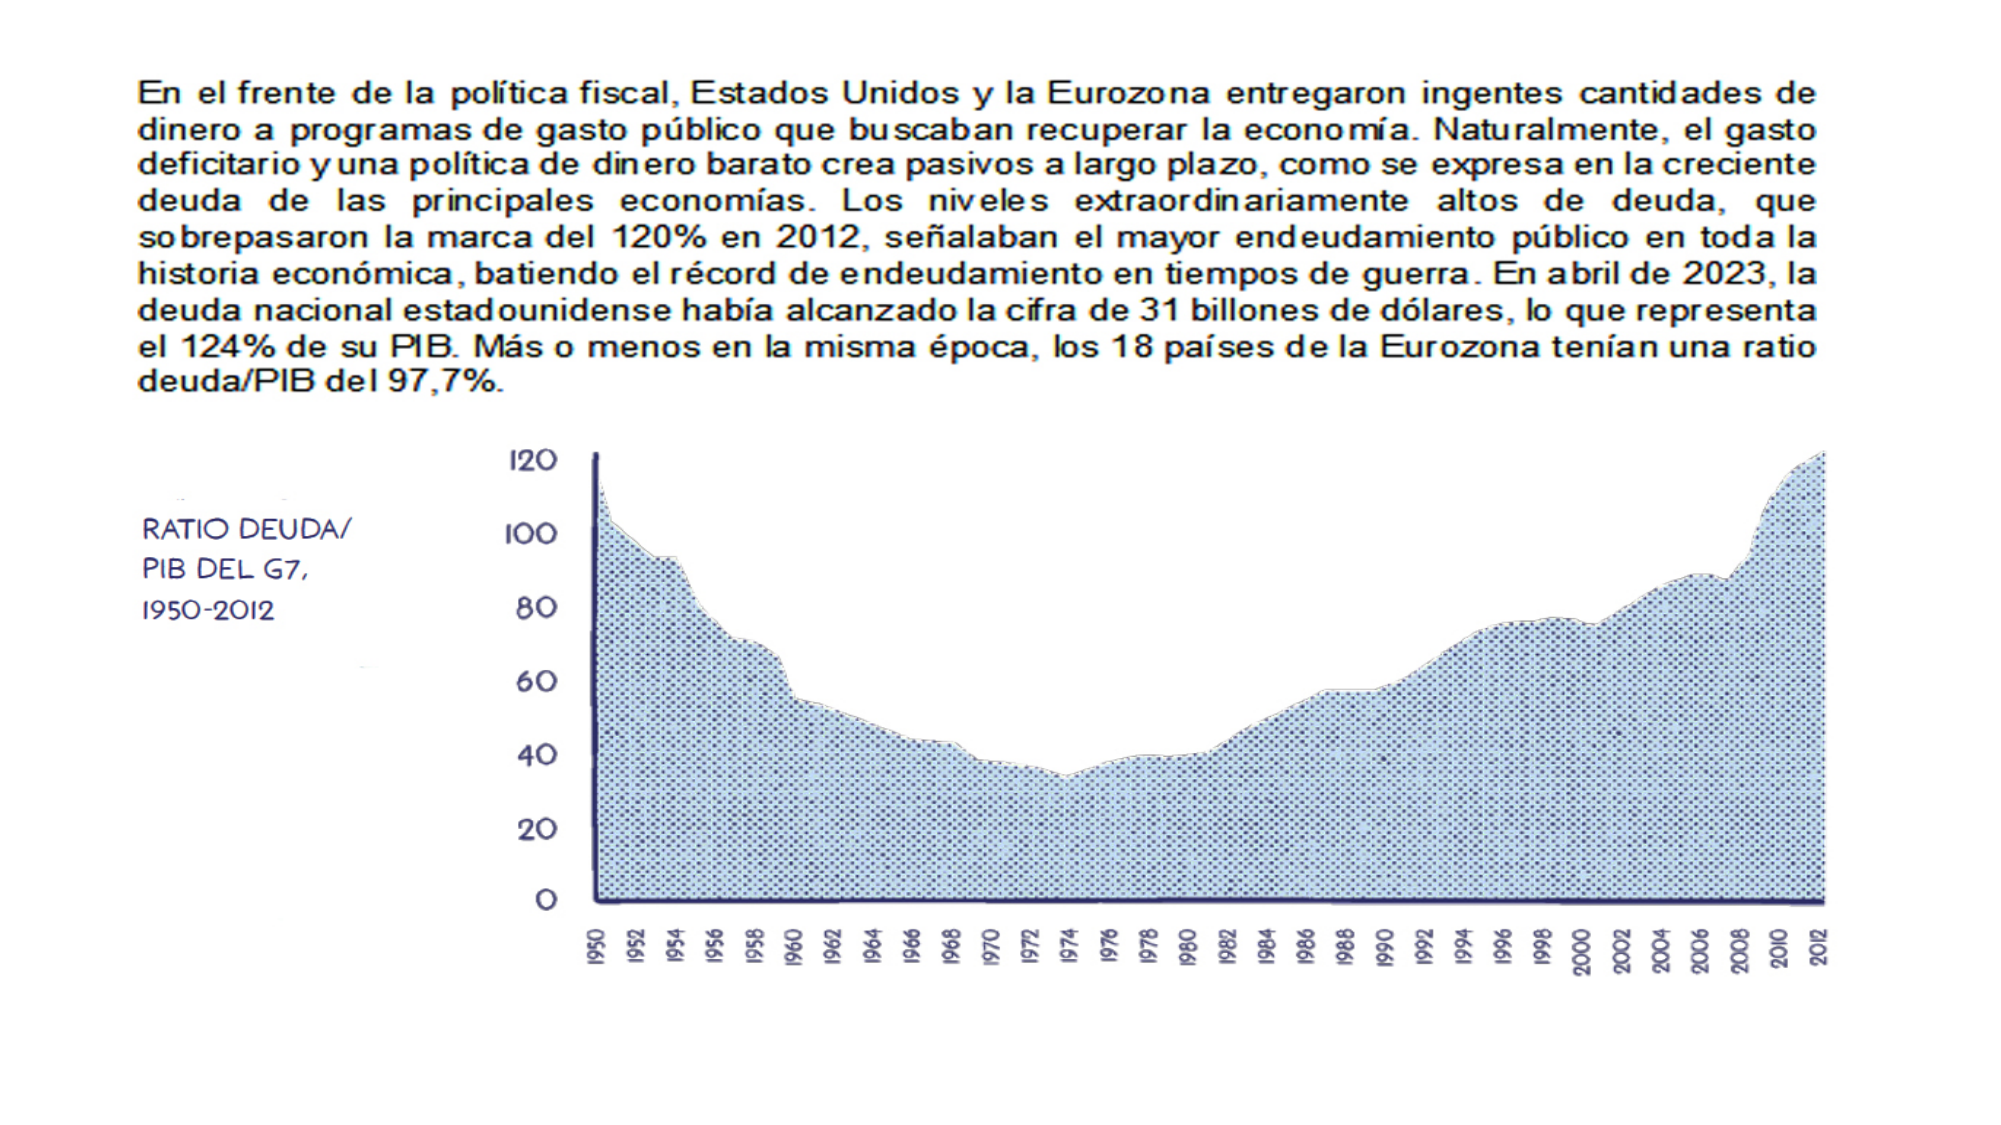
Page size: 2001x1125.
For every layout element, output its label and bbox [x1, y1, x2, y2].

picture [74, 14, 1893, 989]
